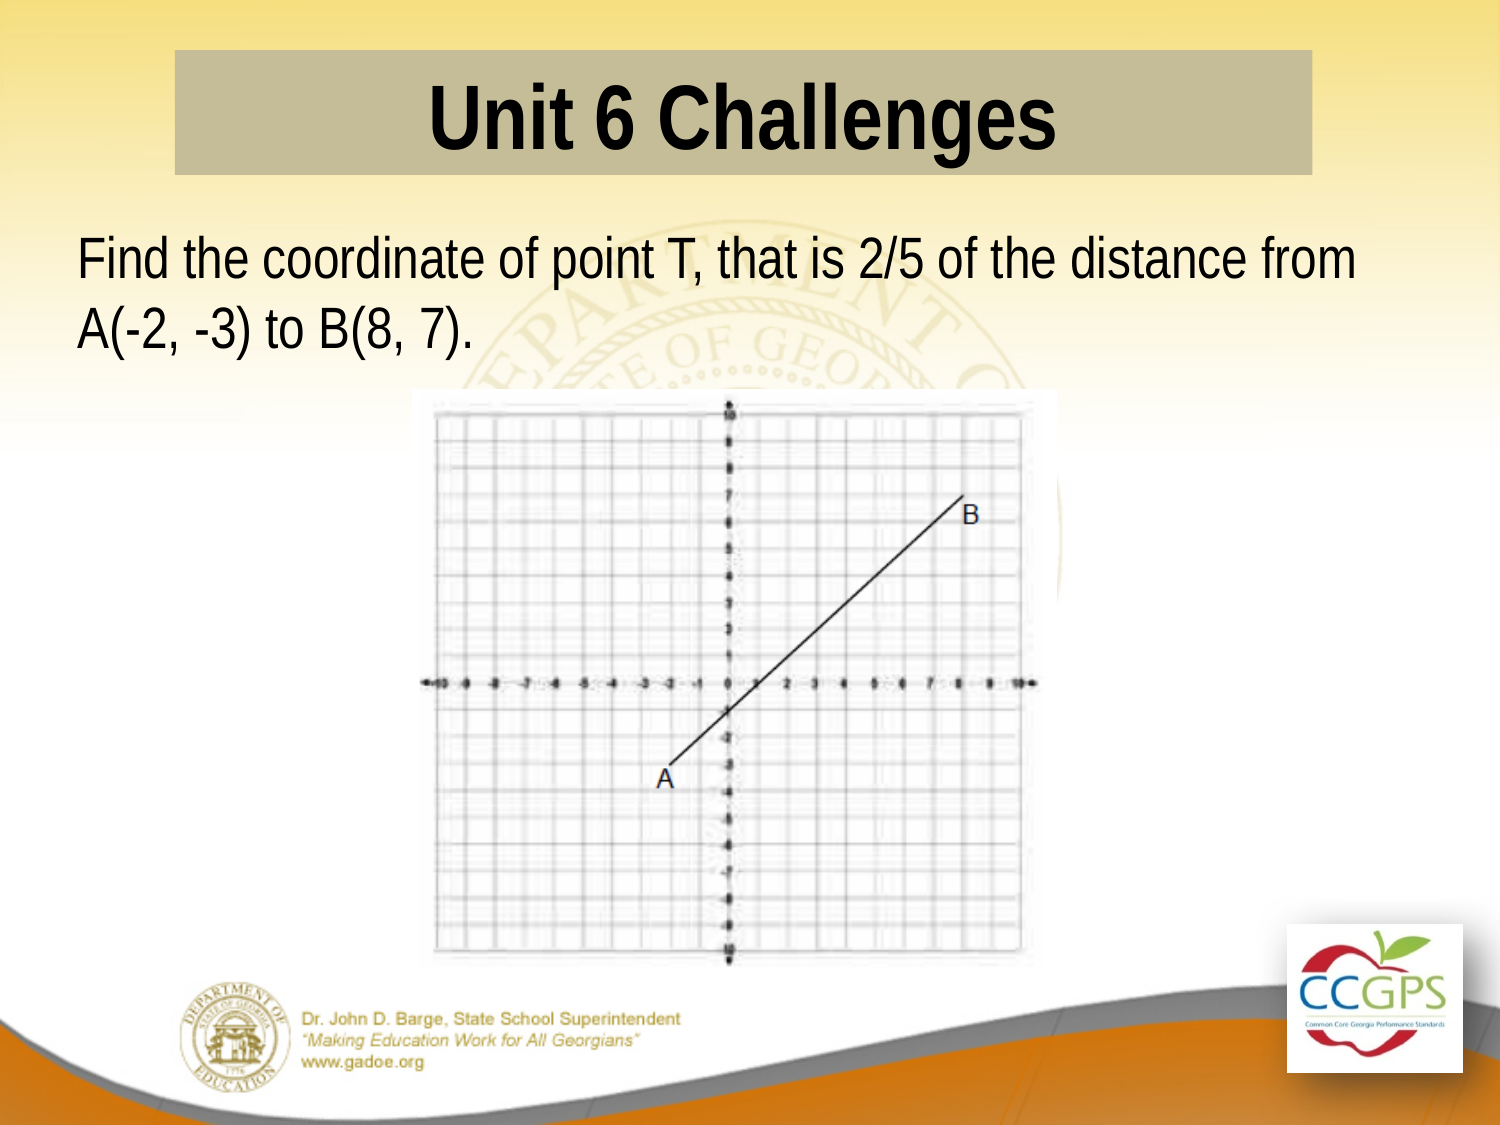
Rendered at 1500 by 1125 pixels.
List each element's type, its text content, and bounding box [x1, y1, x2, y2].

picture [0, 0, 1500, 1125]
text_box Unit 6 Challenges [174, 50, 1313, 175]
subtitle Find the coordinate of point T, that is 2/5 of the distance from A(-2, -3) to B(8, 7). [62, 212, 1438, 926]
